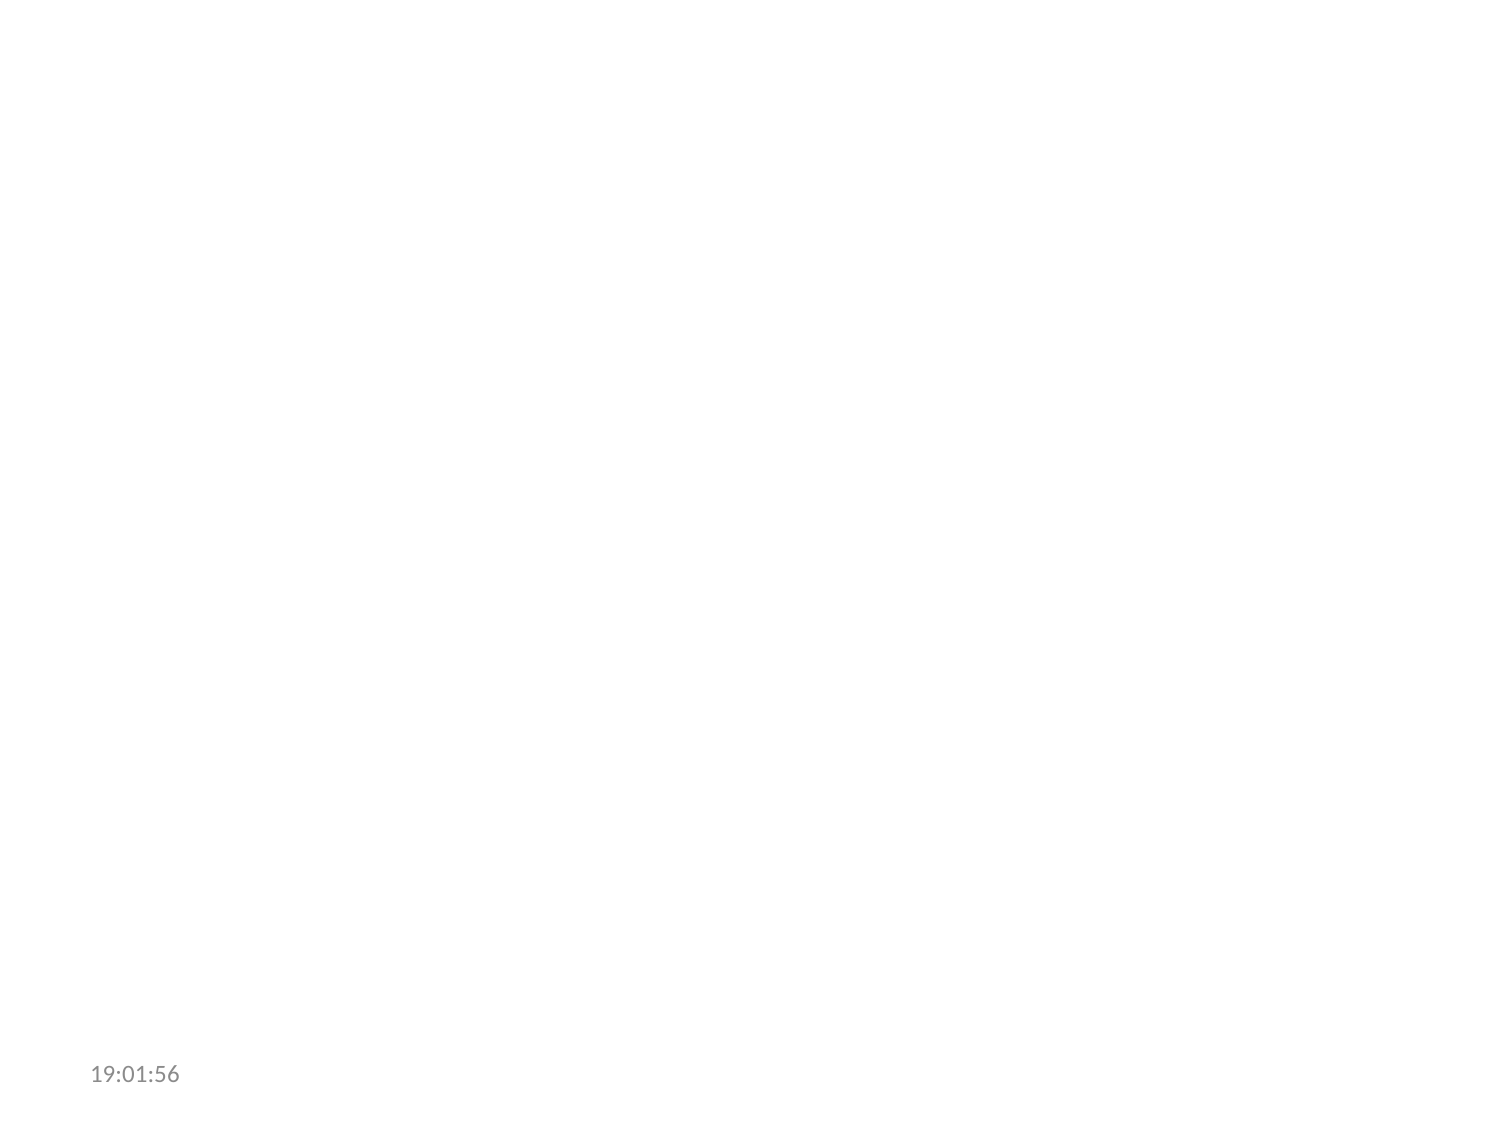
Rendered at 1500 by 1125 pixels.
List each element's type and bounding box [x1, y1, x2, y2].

slide_number [75, 1042, 425, 1103]
